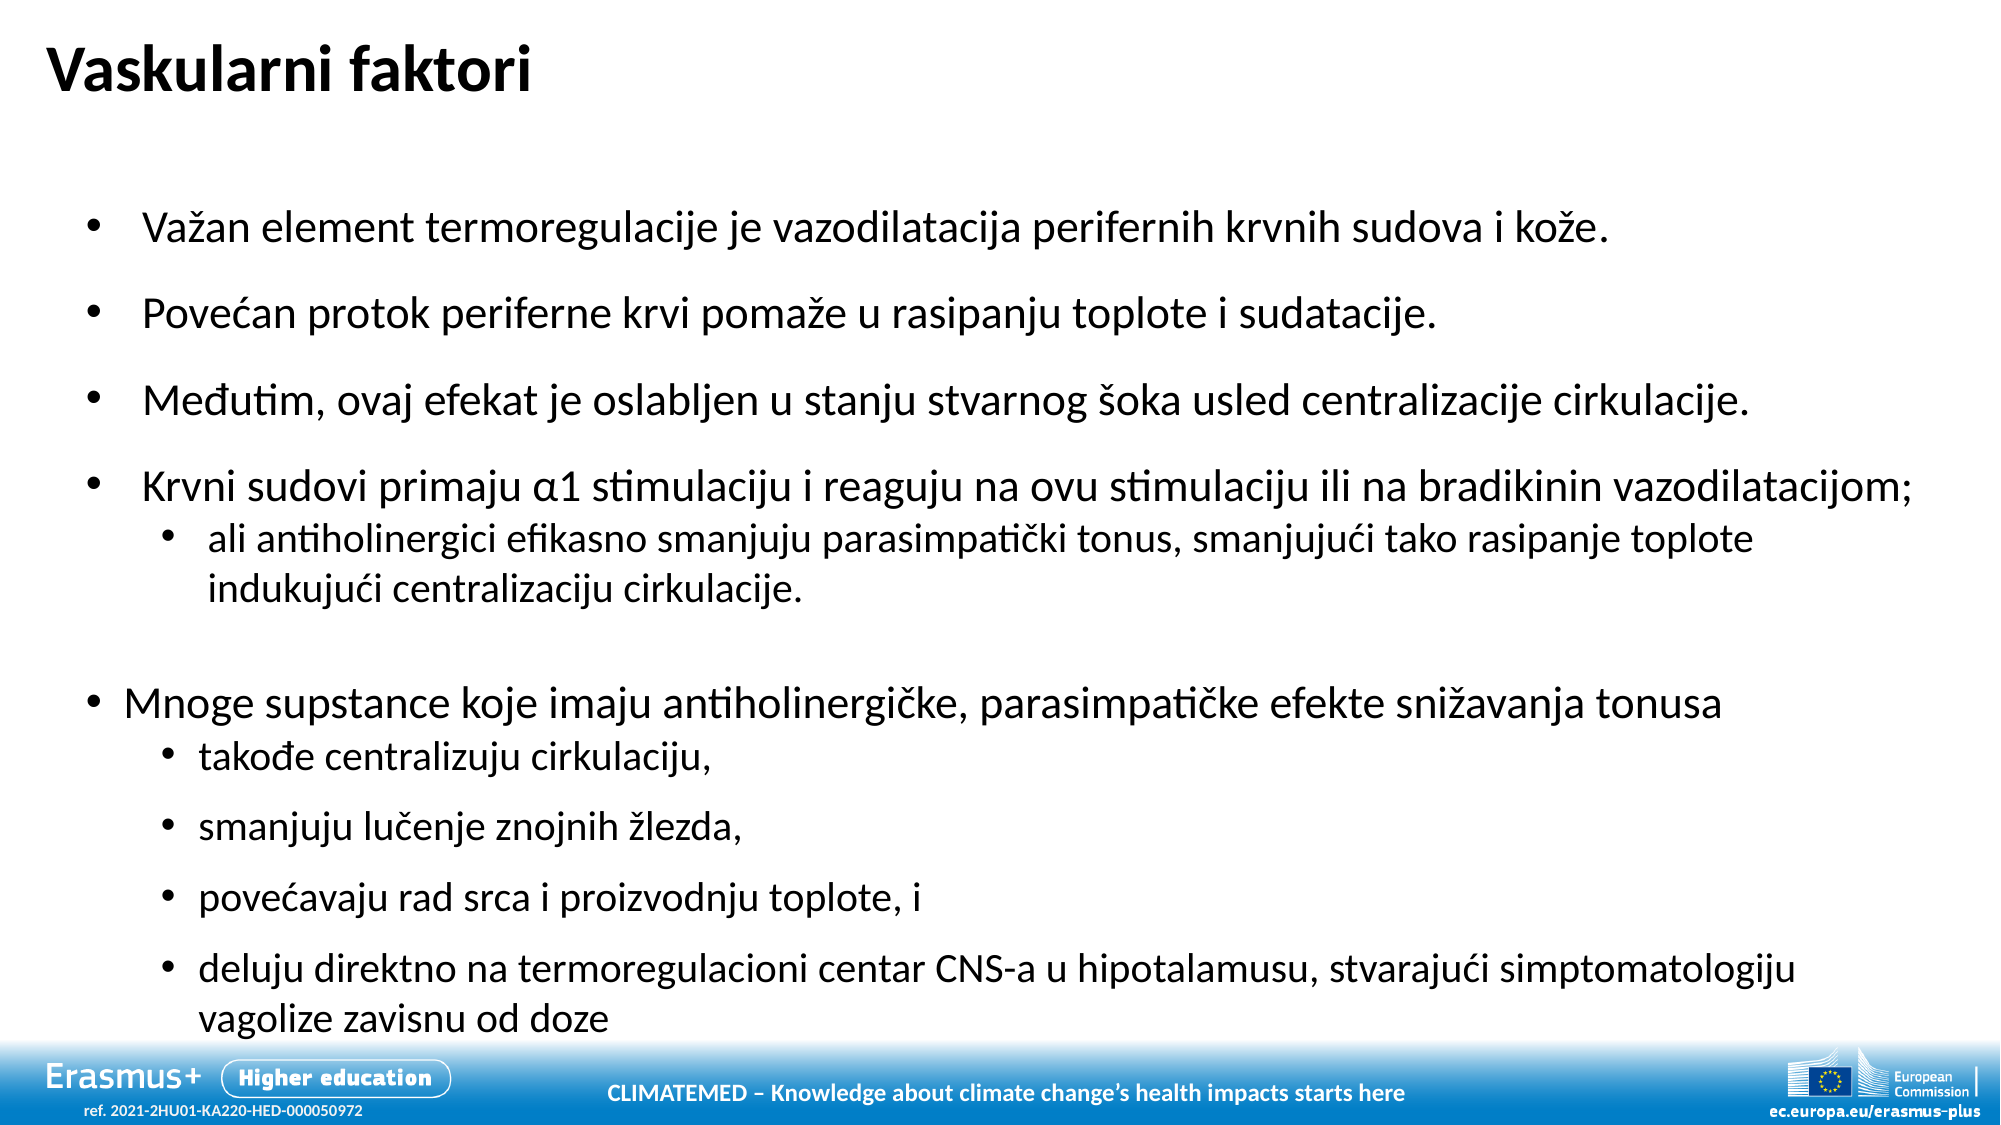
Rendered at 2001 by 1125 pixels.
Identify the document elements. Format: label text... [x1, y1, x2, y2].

picture [0, 899, 2000, 1125]
title Vaskularni faktori [31, 25, 1984, 116]
list Važan element termoregulacije je vazodilatacija perifernih krvnih sudova i kože. Povećan protok periferne krvi pomaže u rasipanju toplote i sudatacije. Međutim, ovaj efekat je oslabljen u stanju stvarnog šoka usled centralizacije cirkulacije. Krvni sudovi primaju α1 stimulaciju i reaguju na ovu stimulaciju ili na bradikinin vazodilatacijom; ali antiholinergici efikasno smanjuju parasimpatički tonus, smanjujući tako rasipanje toplote indukujući centralizaciju cirkulacije. Mnoge supstance koje imaju antiholinergičke, parasimpatičke efekte snižavanja tonusa takođe centralizuju cirkulaciju, smanjuju lučenje znojnih žlezda, povećavaju rad srca i proizvodnju toplote, i deluju direktno na termoregulacioni centar CNS-a u hipotalamusu, stvarajući simptomatologiju vagolize zavisnu od doze [70, 189, 1932, 1065]
